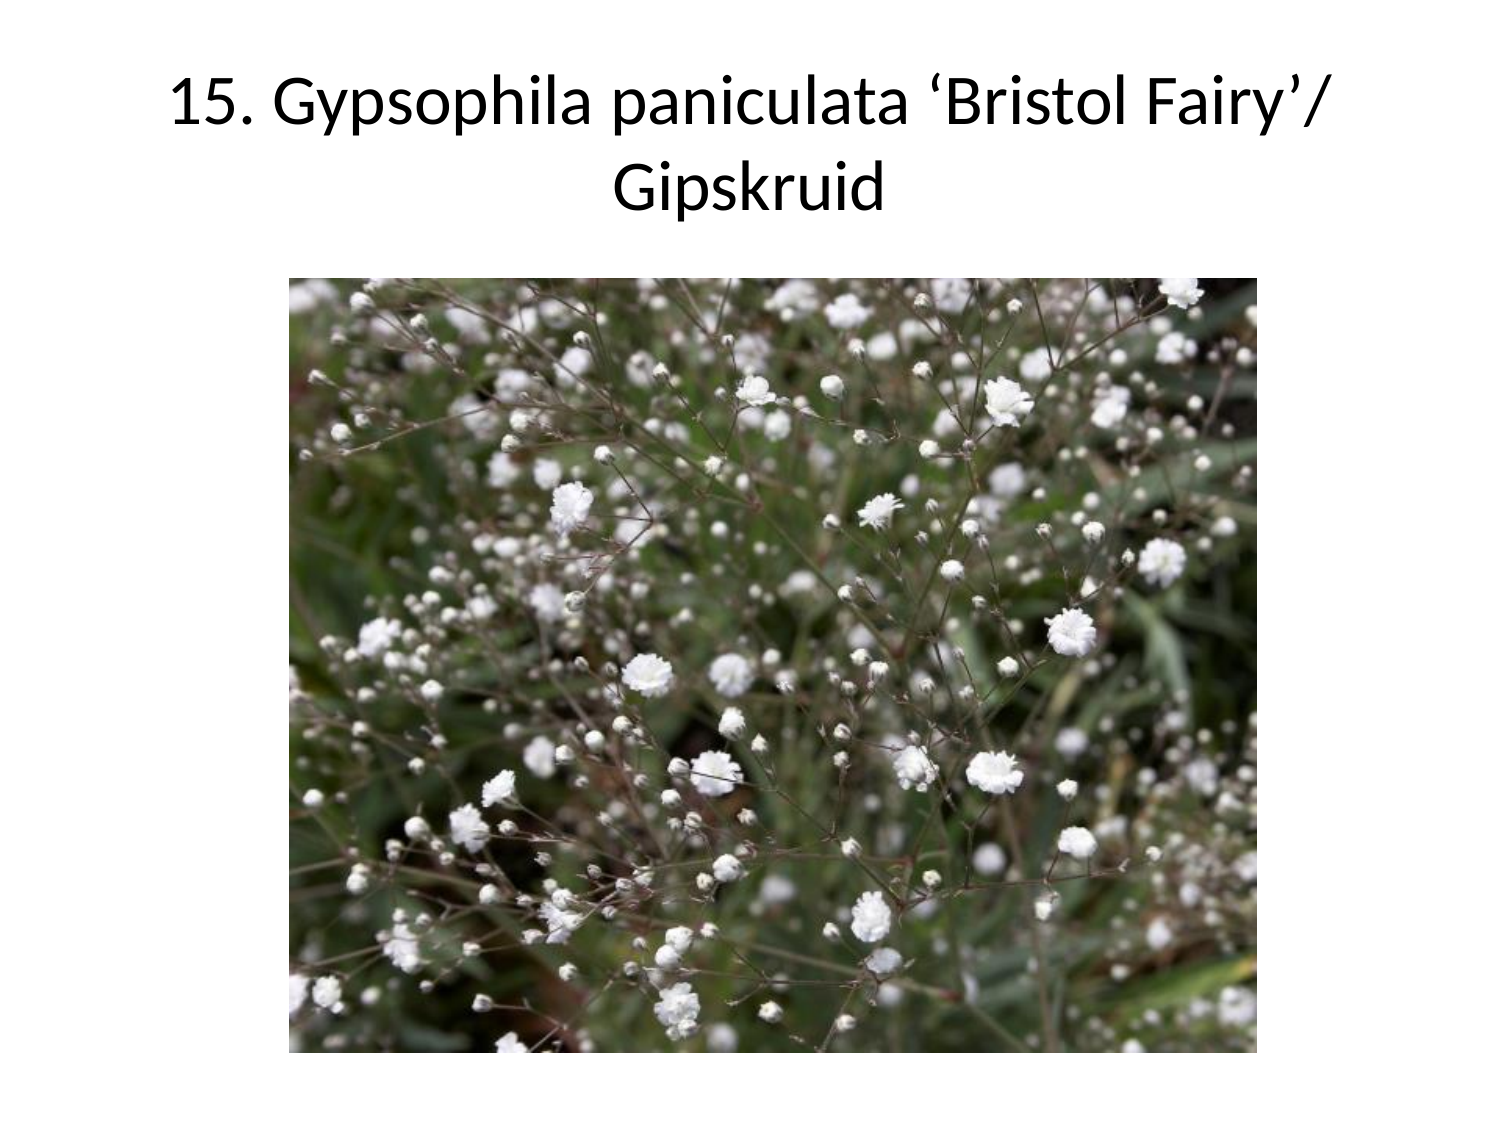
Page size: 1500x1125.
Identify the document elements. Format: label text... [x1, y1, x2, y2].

picture [288, 278, 1257, 1053]
title 15. Gypsophila paniculata ‘Bristol Fairy’/ Gipskruid [75, 45, 1425, 233]
